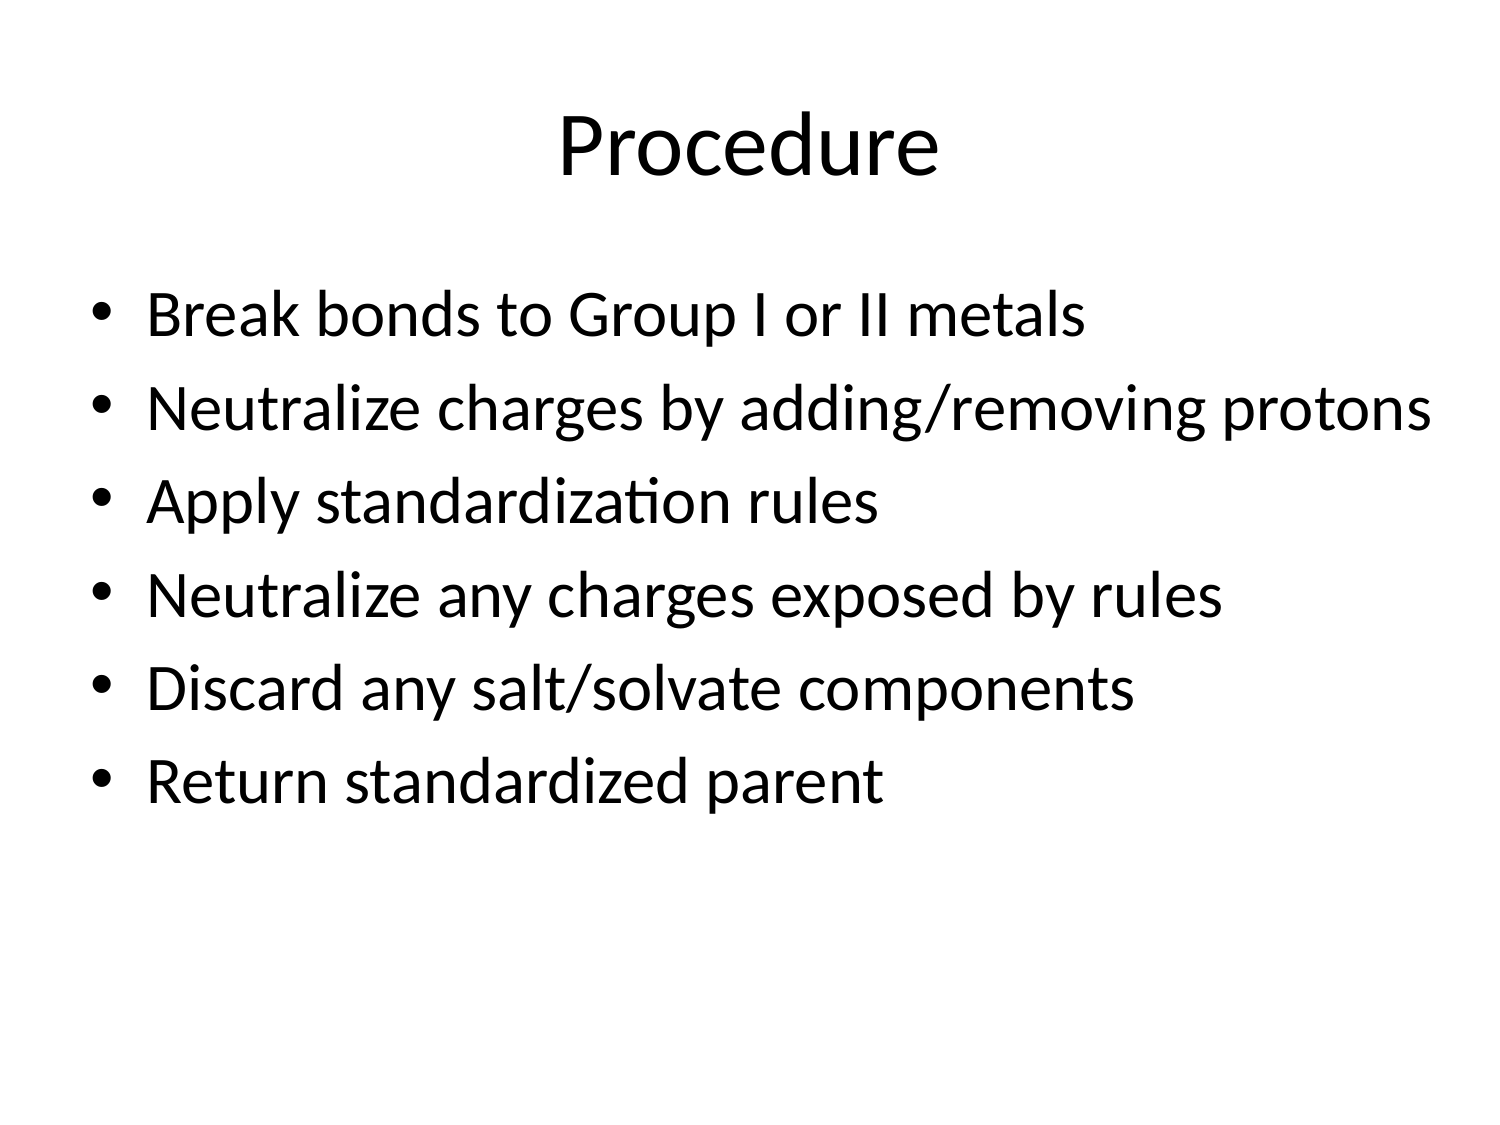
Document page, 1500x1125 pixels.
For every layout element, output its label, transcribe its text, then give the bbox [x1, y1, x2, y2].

title Procedure [75, 45, 1425, 233]
list Break bonds to Group I or II metals Neutralize charges by adding/removing protons Apply standardization rules Neutralize any charges exposed by rules Discard any salt/solvate components Return standardized parent [75, 262, 1471, 1005]
